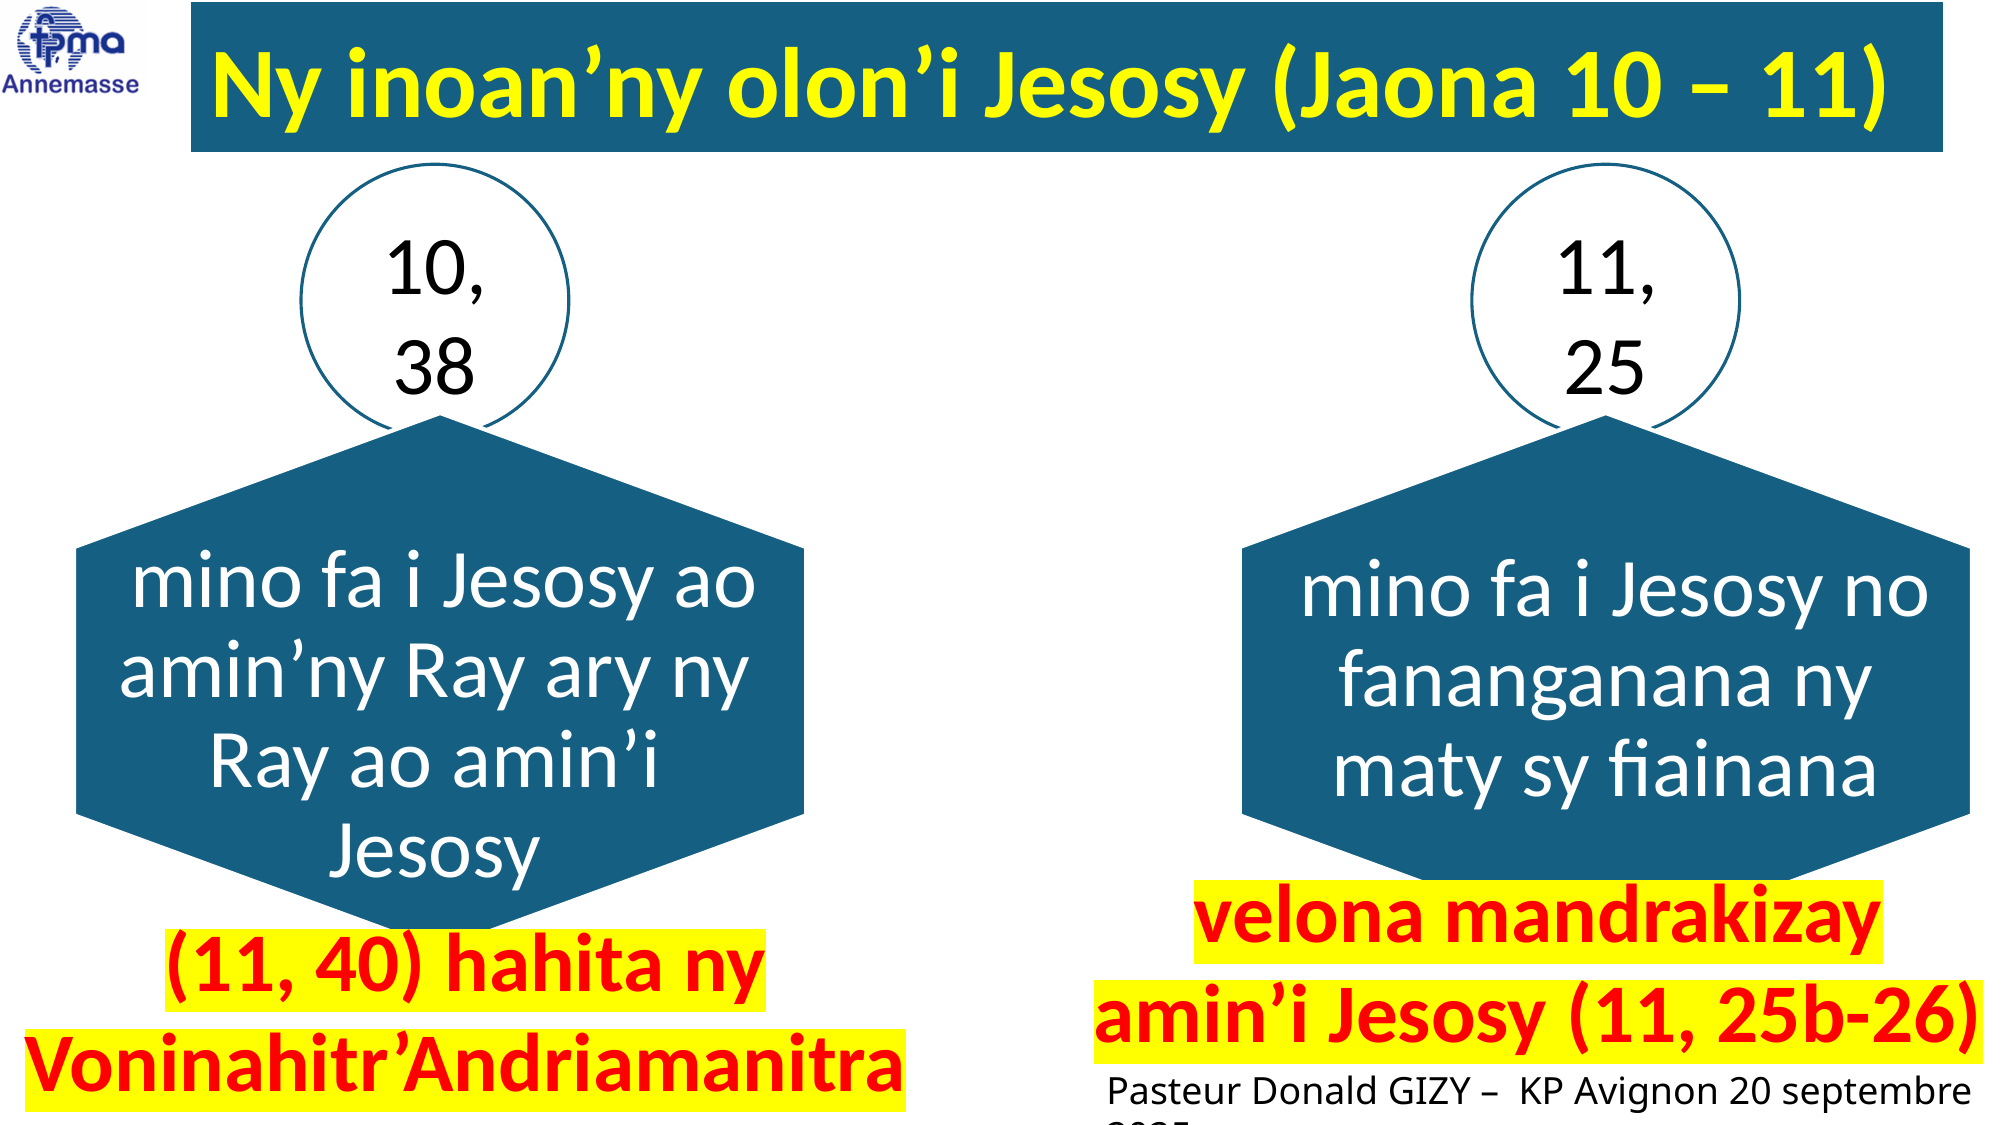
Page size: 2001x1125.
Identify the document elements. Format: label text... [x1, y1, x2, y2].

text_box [1239, 412, 1973, 950]
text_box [116, 0, 1946, 155]
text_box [73, 412, 807, 950]
picture [0, 0, 116, 96]
text_box 10, 38 [299, 162, 571, 412]
text_box velona mandrakizay amin’i Jesosy (11, 25b-26) [1072, 852, 2000, 1067]
text_box 11, 25 [1470, 162, 1742, 412]
text_box Pasteur Donald GIZY – KP Avignon 20 septembre 2025 [1091, 1067, 2000, 1125]
text_box (11, 40) hahita ny Voninahitr’Andriamanitra [0, 900, 931, 1116]
